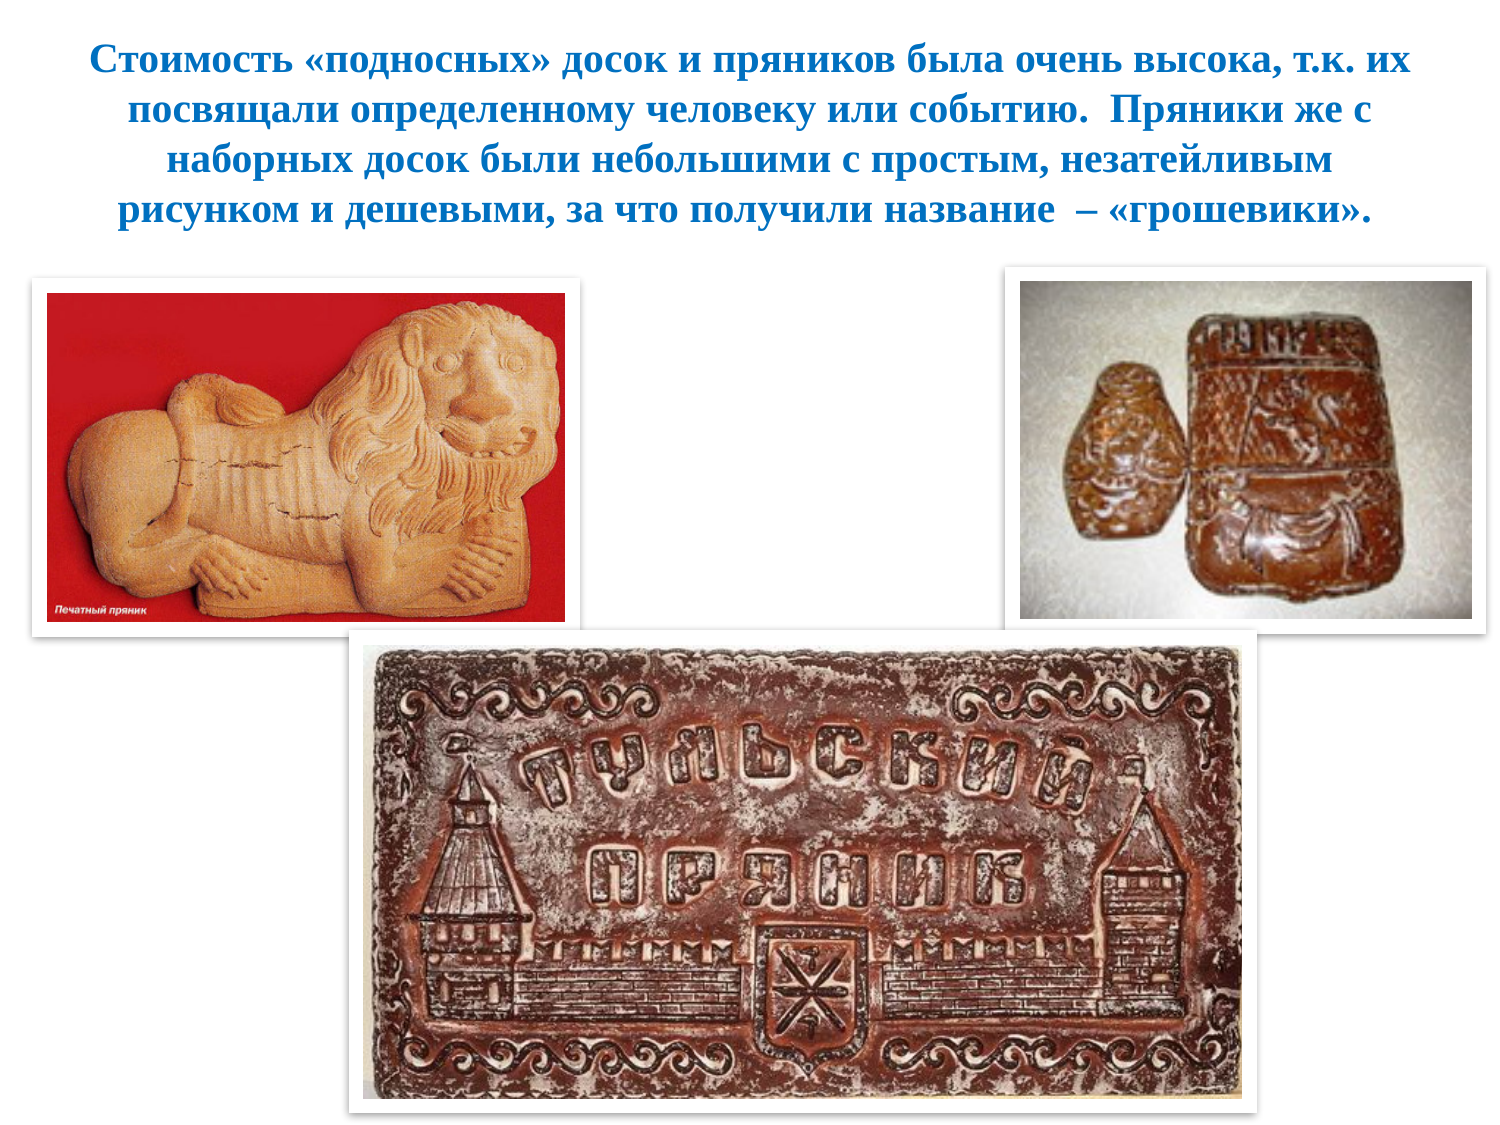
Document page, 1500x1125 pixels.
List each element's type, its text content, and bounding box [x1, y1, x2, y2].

picture [46, 292, 566, 623]
text_box Стоимость «подносных» досок и пряников была очень высока, т.к. их посвящали определенному человеку или событию. Пряники же с наборных досок были небольшими с простым, незатейливым рисунком и дешевыми, за что получили название – «грошевики». [70, 23, 1430, 289]
picture [1019, 280, 1473, 620]
picture [363, 644, 1243, 1099]
